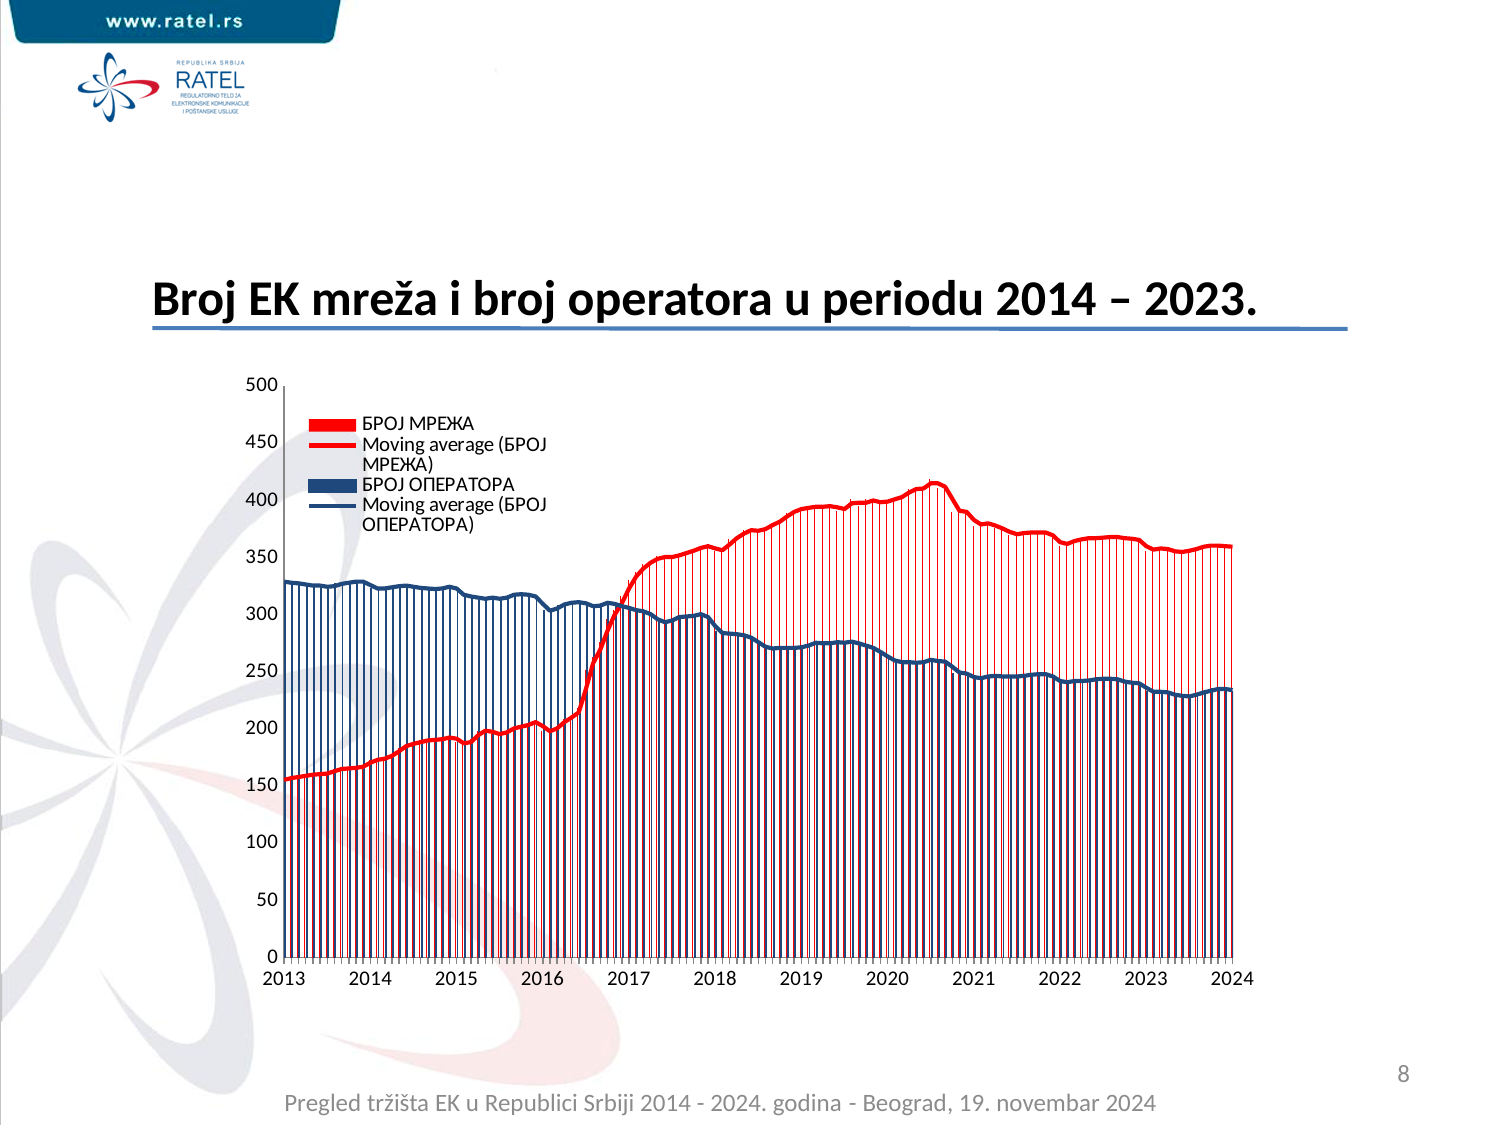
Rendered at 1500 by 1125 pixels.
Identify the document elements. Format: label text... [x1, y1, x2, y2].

chart [224, 363, 1276, 1004]
picture [224, 18, 230, 27]
picture [124, 18, 138, 27]
picture [188, 16, 193, 27]
text_box Broj EK mreža i broj operatora u periodu 2014 – 2023. [137, 257, 1386, 663]
picture [166, 18, 171, 27]
footer Pregled tržišta EK u Republici Srbiji 2014 - 2024. godina - Beograd, 19. novembar 2024 [222, 1078, 1219, 1125]
slide_number 8 [1074, 1042, 1425, 1103]
picture [0, 0, 1500, 1125]
picture [175, 18, 184, 27]
picture [140, 18, 156, 27]
picture [234, 18, 243, 27]
picture [196, 18, 205, 27]
picture [107, 18, 121, 27]
